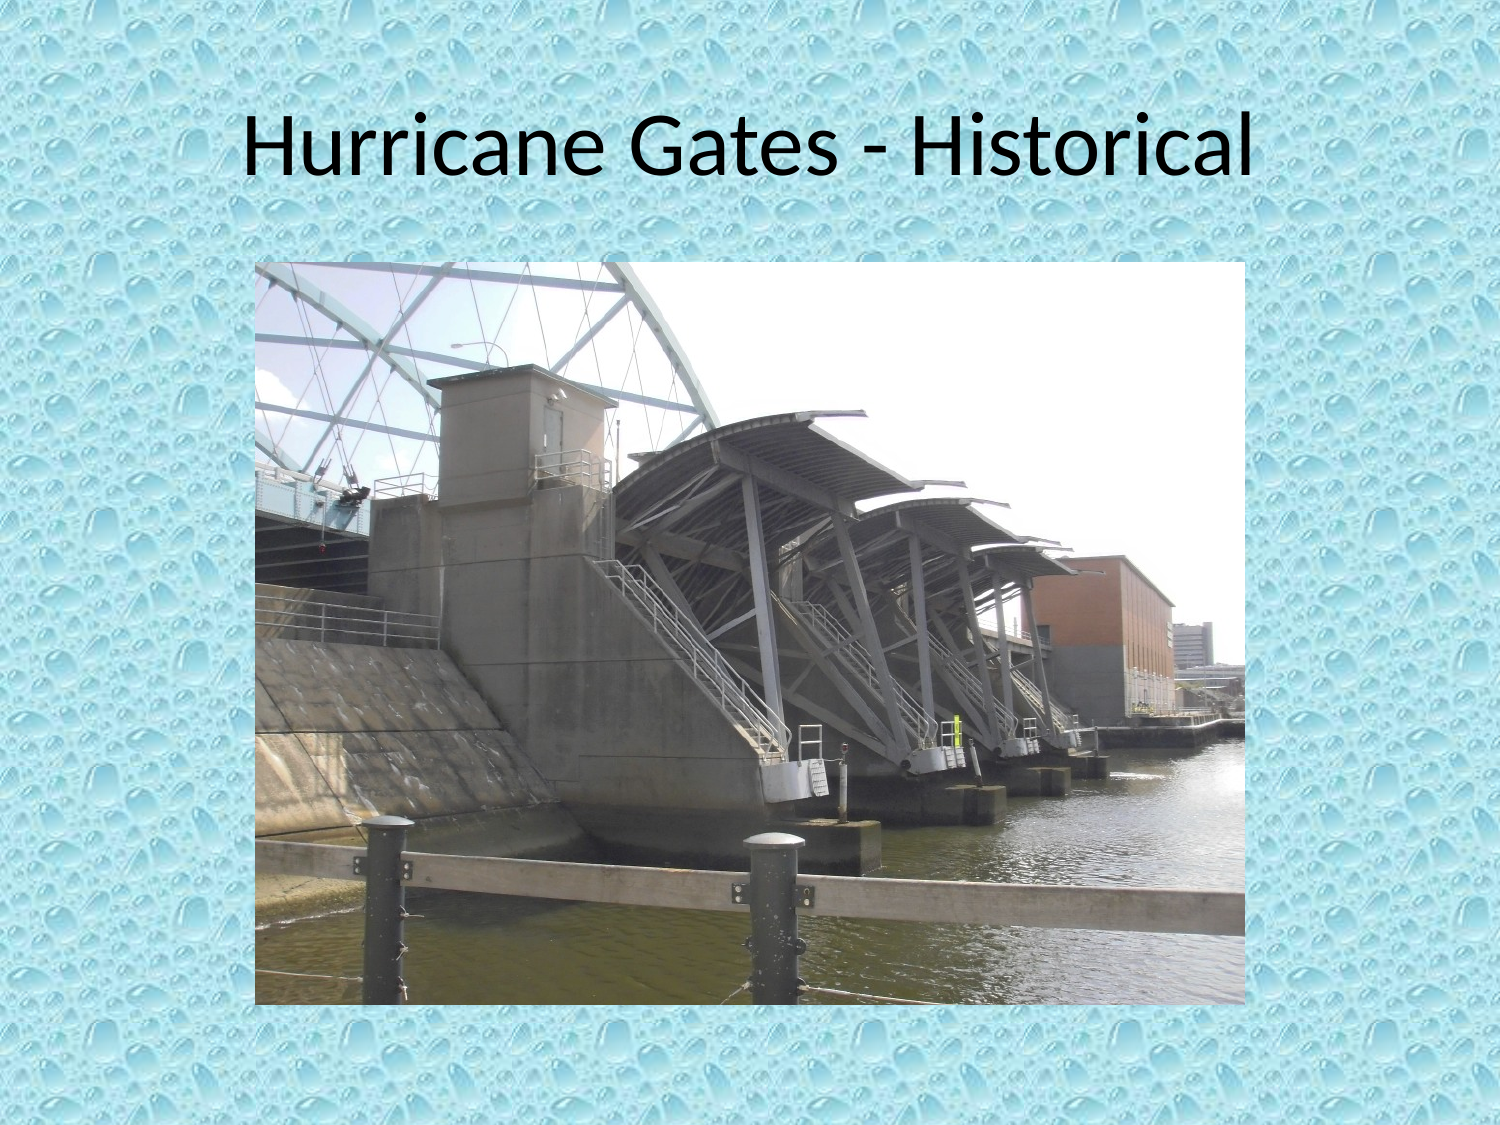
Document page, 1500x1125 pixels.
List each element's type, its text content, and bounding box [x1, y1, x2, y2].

title Hurricane Gates - Historical [75, 45, 1425, 233]
picture [0, 0, 1500, 1125]
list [74, 262, 1426, 1006]
